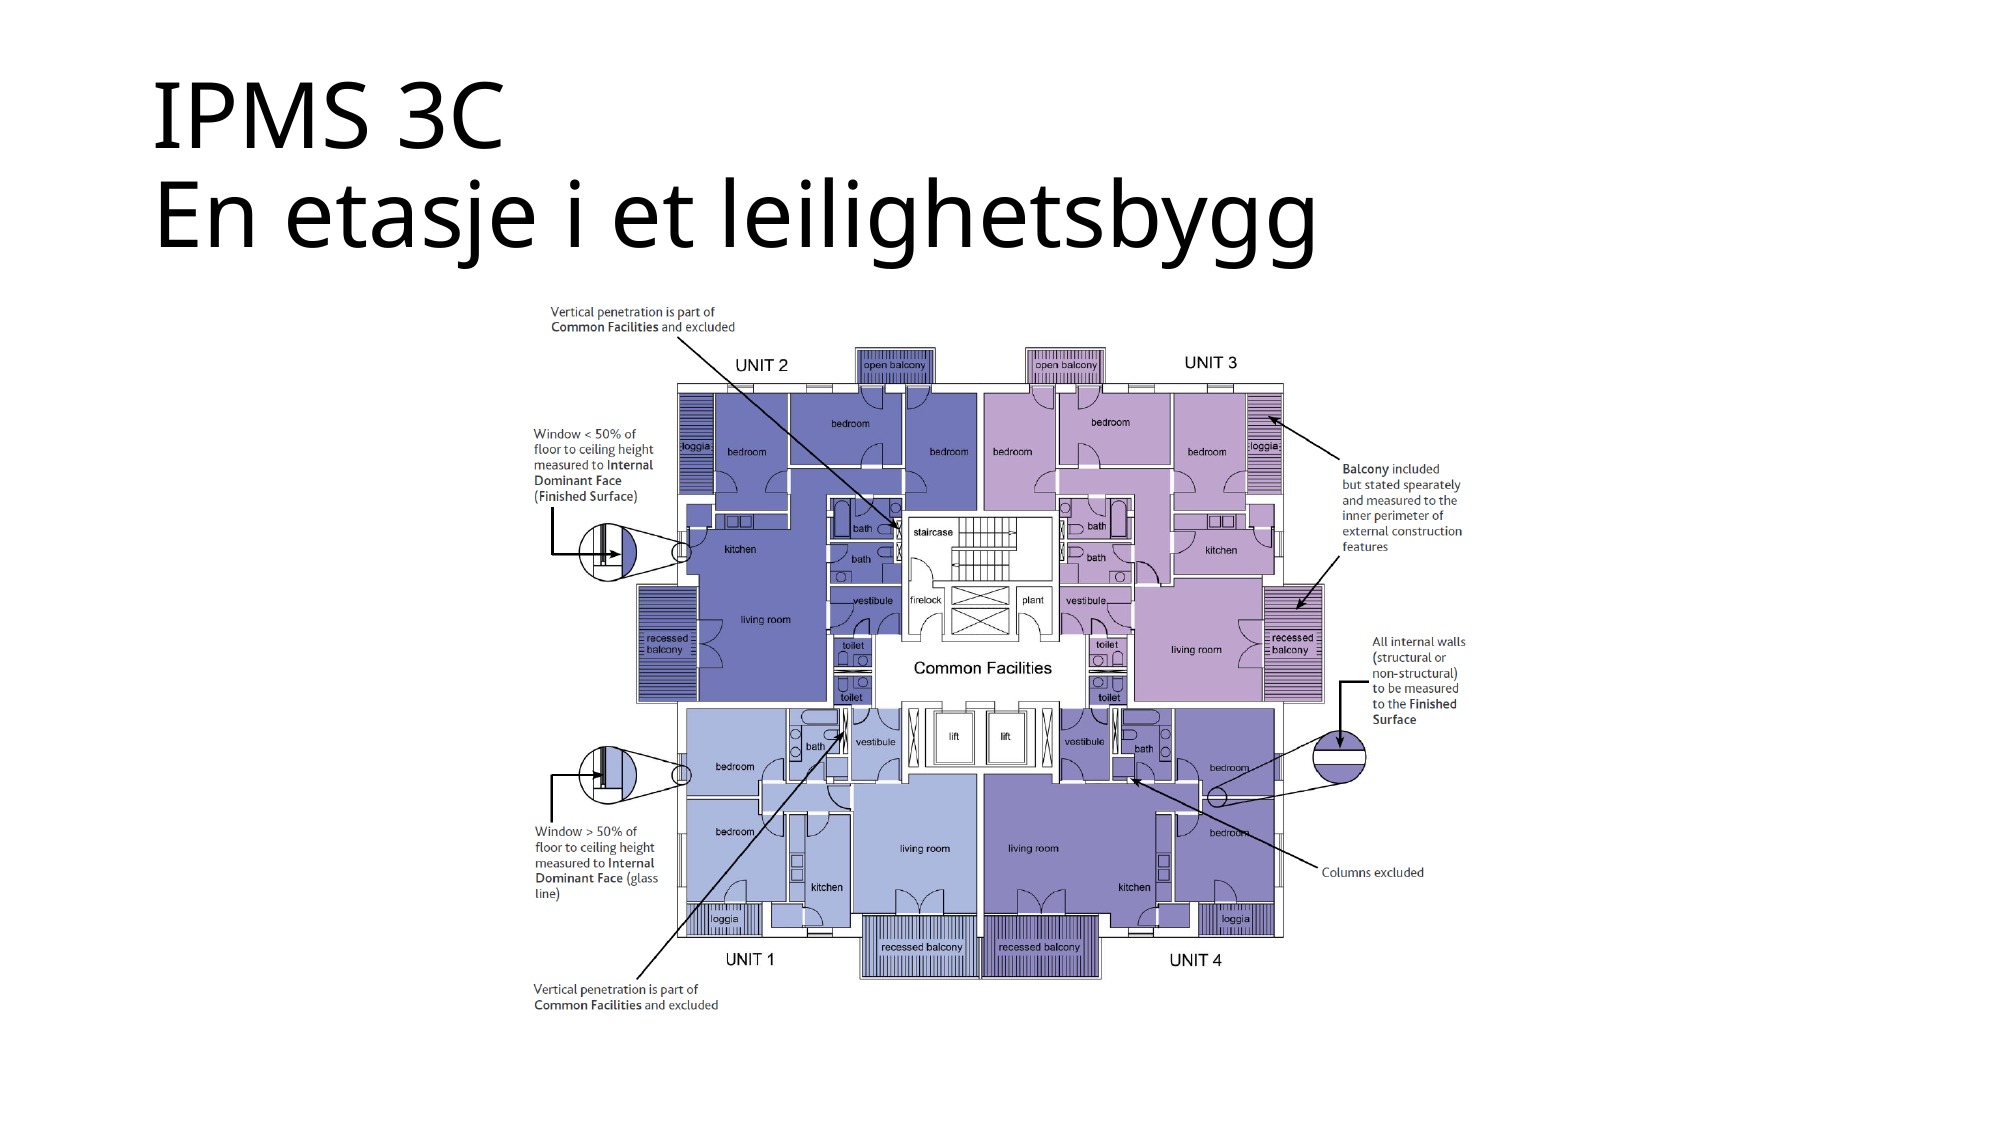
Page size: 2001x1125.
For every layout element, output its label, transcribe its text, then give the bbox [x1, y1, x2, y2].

title IPMS 3C En etasje i et leilighetsbygg [137, 59, 1863, 278]
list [525, 299, 1475, 1014]
